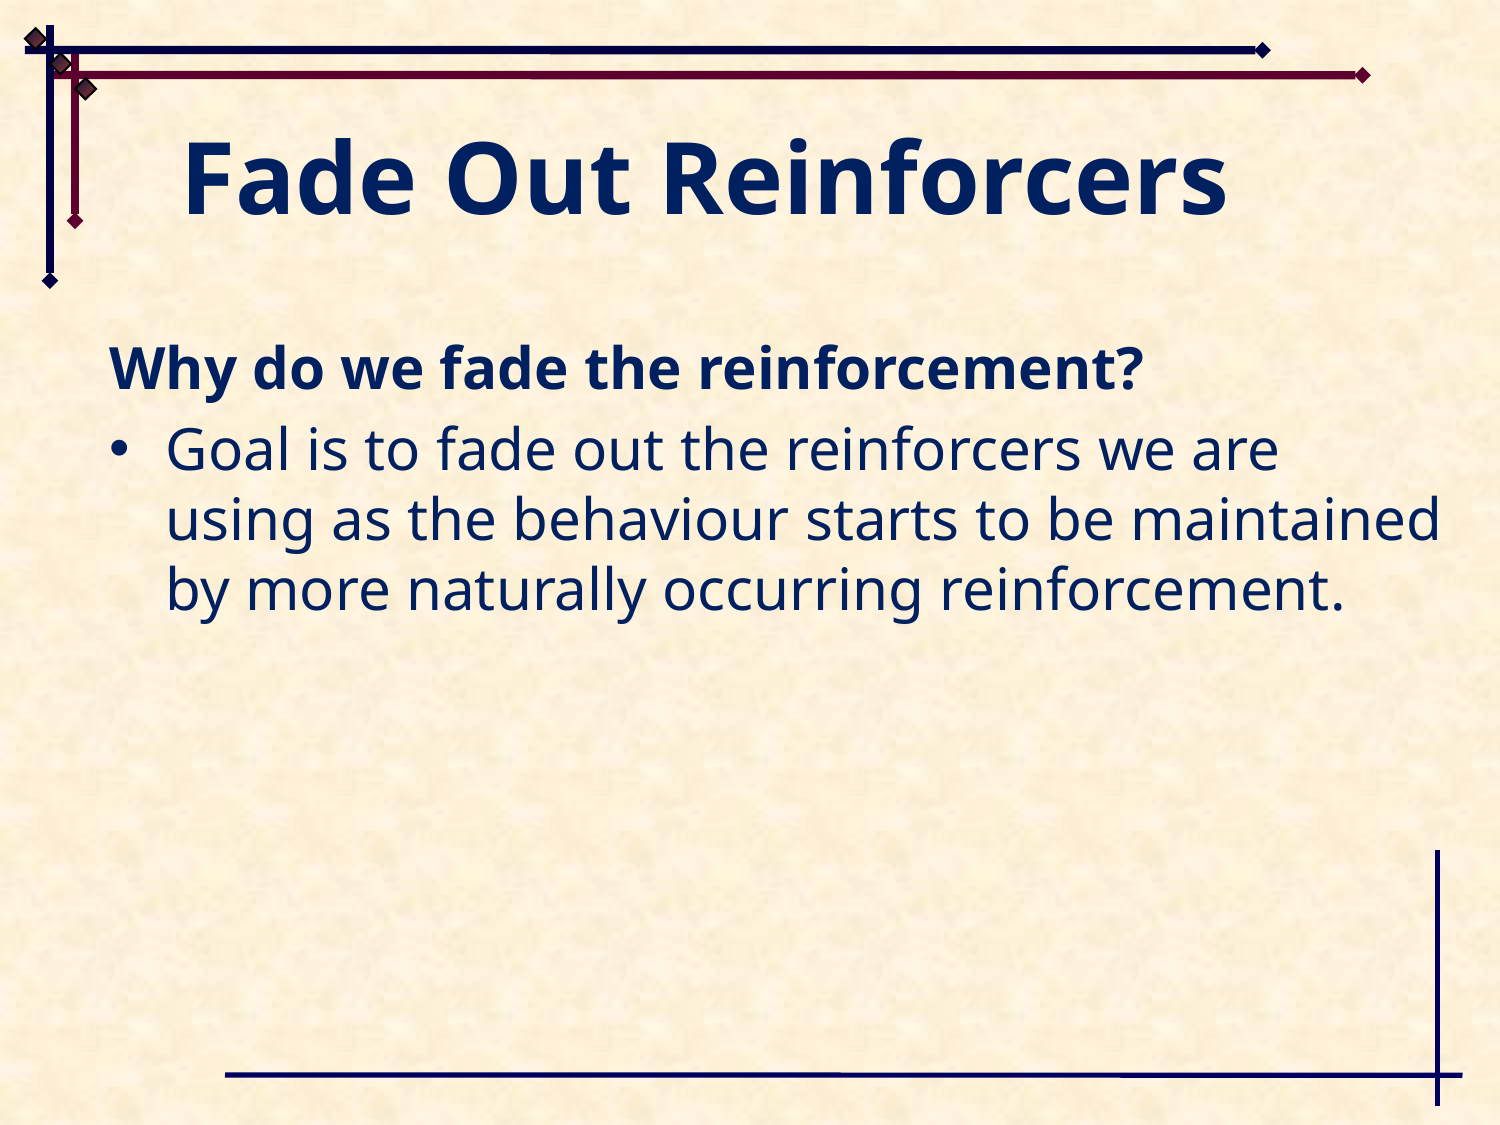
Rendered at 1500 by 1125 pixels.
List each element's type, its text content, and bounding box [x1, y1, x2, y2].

picture [0, 0, 1500, 1125]
title Fade Out Reinforcers [75, 75, 1336, 275]
list Why do we fade the reinforcement? Goal is to fade out the reinforcers we are using as the behaviour starts to be maintained by more naturally occurring reinforcement. [94, 323, 1460, 1015]
